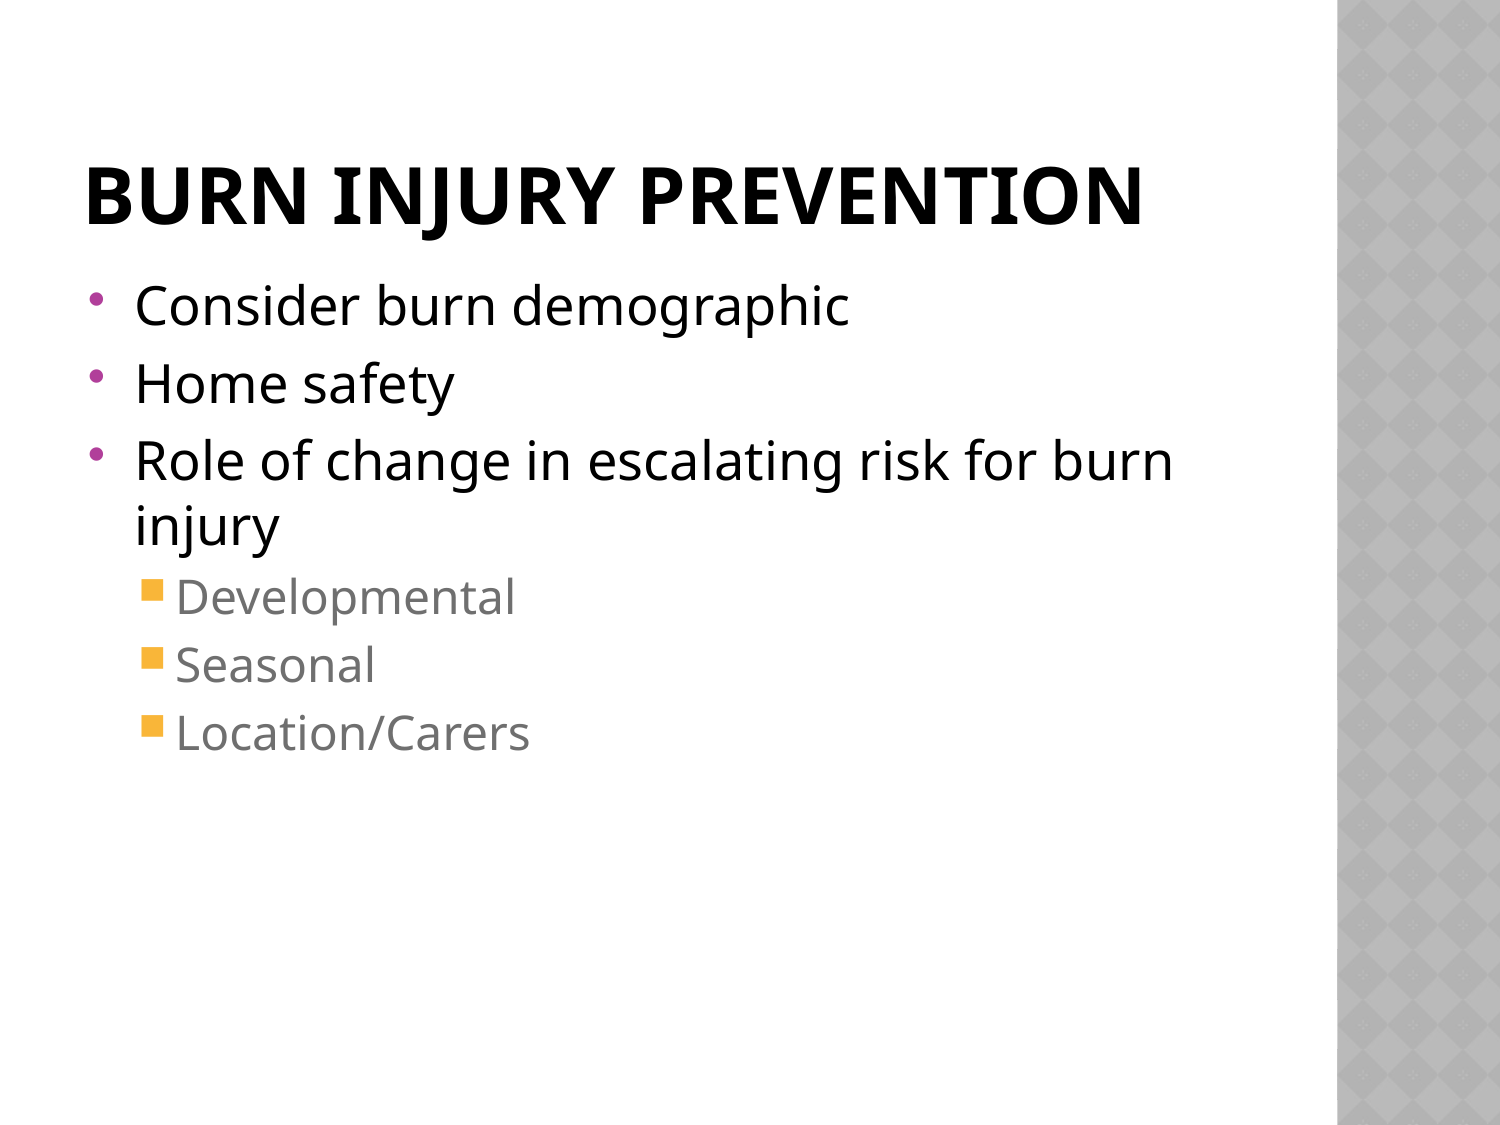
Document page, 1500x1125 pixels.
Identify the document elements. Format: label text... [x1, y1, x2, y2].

title Burn Injury Prevention [75, 52, 1263, 240]
list Consider burn demographic Home safety Role of change in escalating risk for burn injury Developmental Seasonal Location/Carers [75, 264, 1263, 1059]
